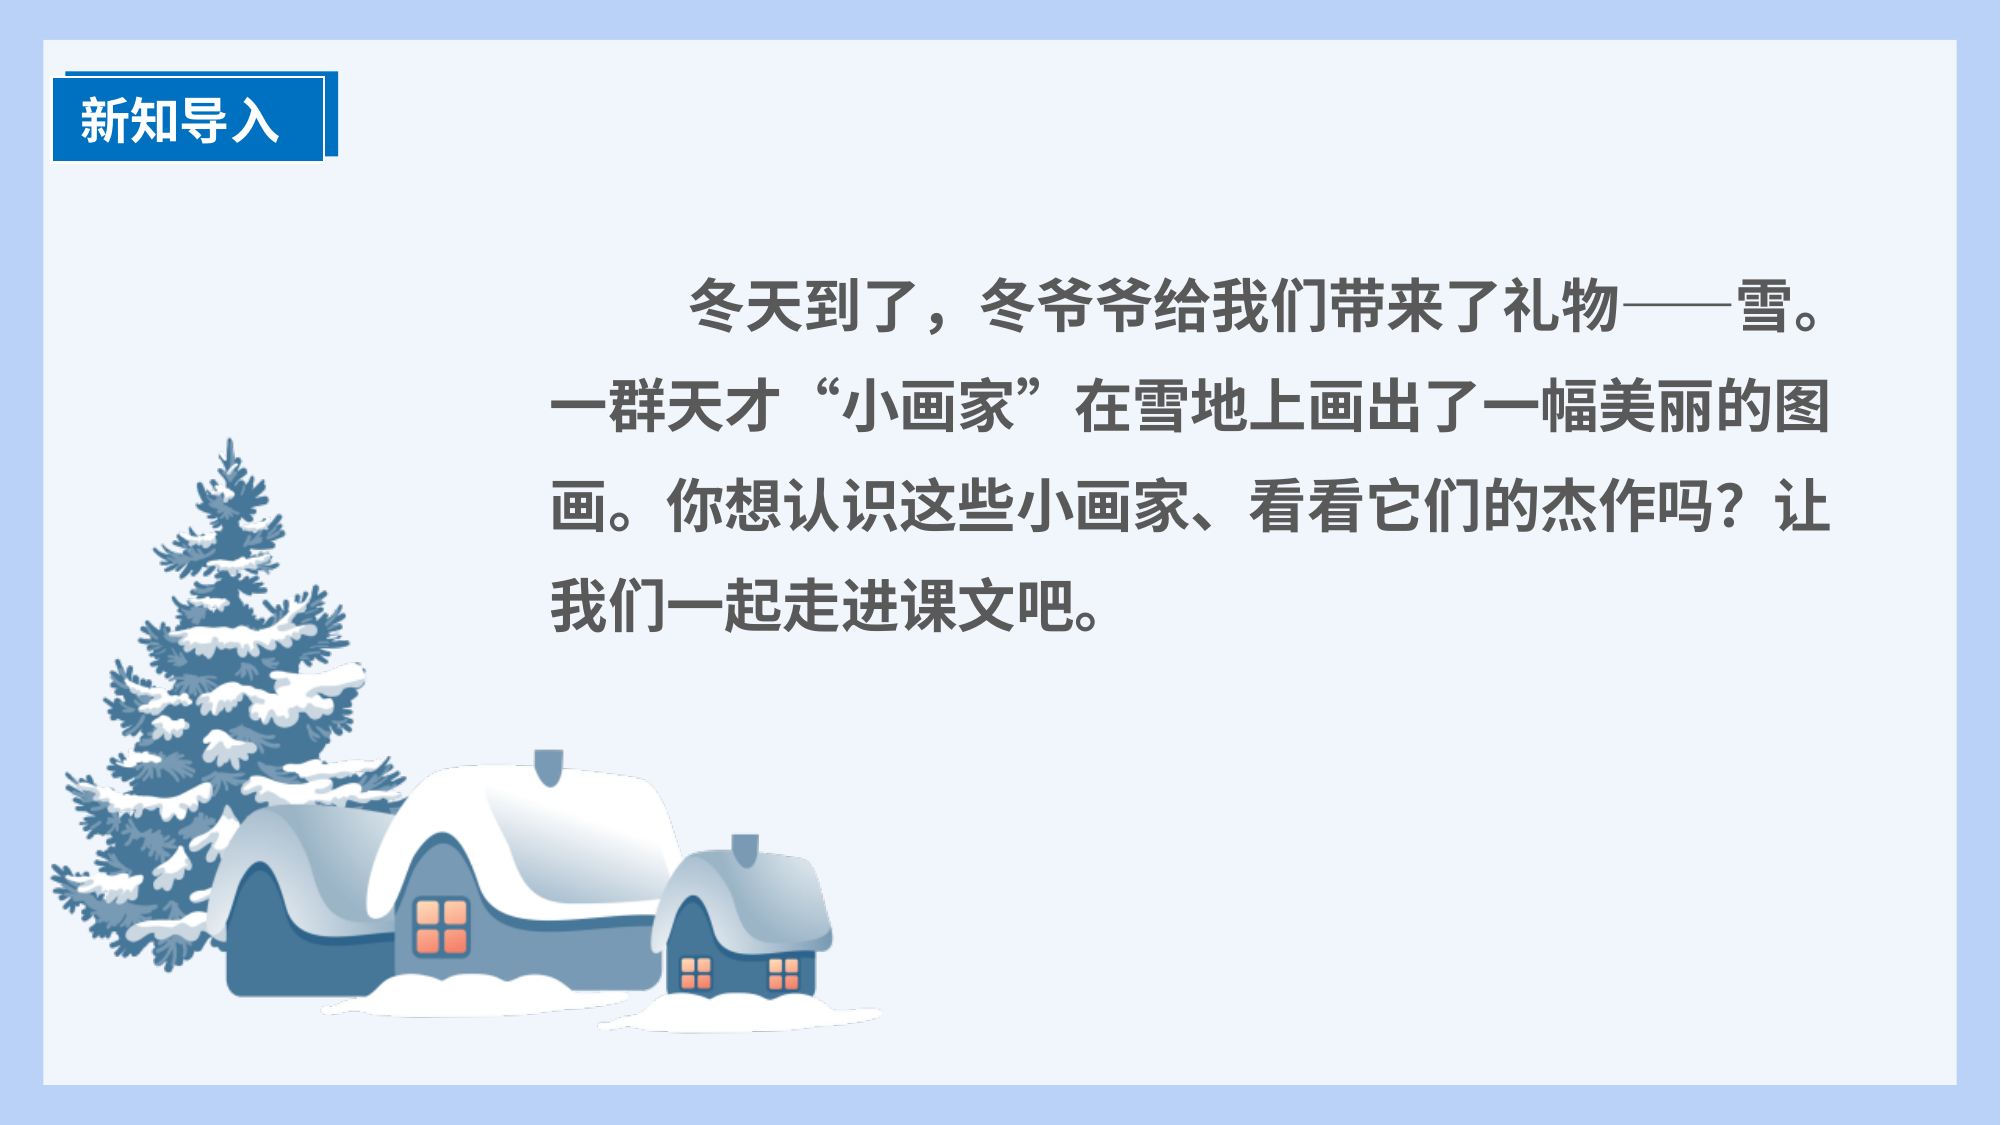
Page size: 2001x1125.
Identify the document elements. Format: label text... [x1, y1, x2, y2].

text_box 冬天到了，冬爷爷给我们带来了礼物——雪。一群天才“小画家”在雪地上画出了一幅美丽的图画。你想认识这些小画家、看看它们的杰作吗？让我们一起走进课文吧。 [959, 231, 1887, 647]
text_box [42, 39, 1958, 1086]
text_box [51, 71, 339, 163]
picture [0, 231, 959, 1125]
